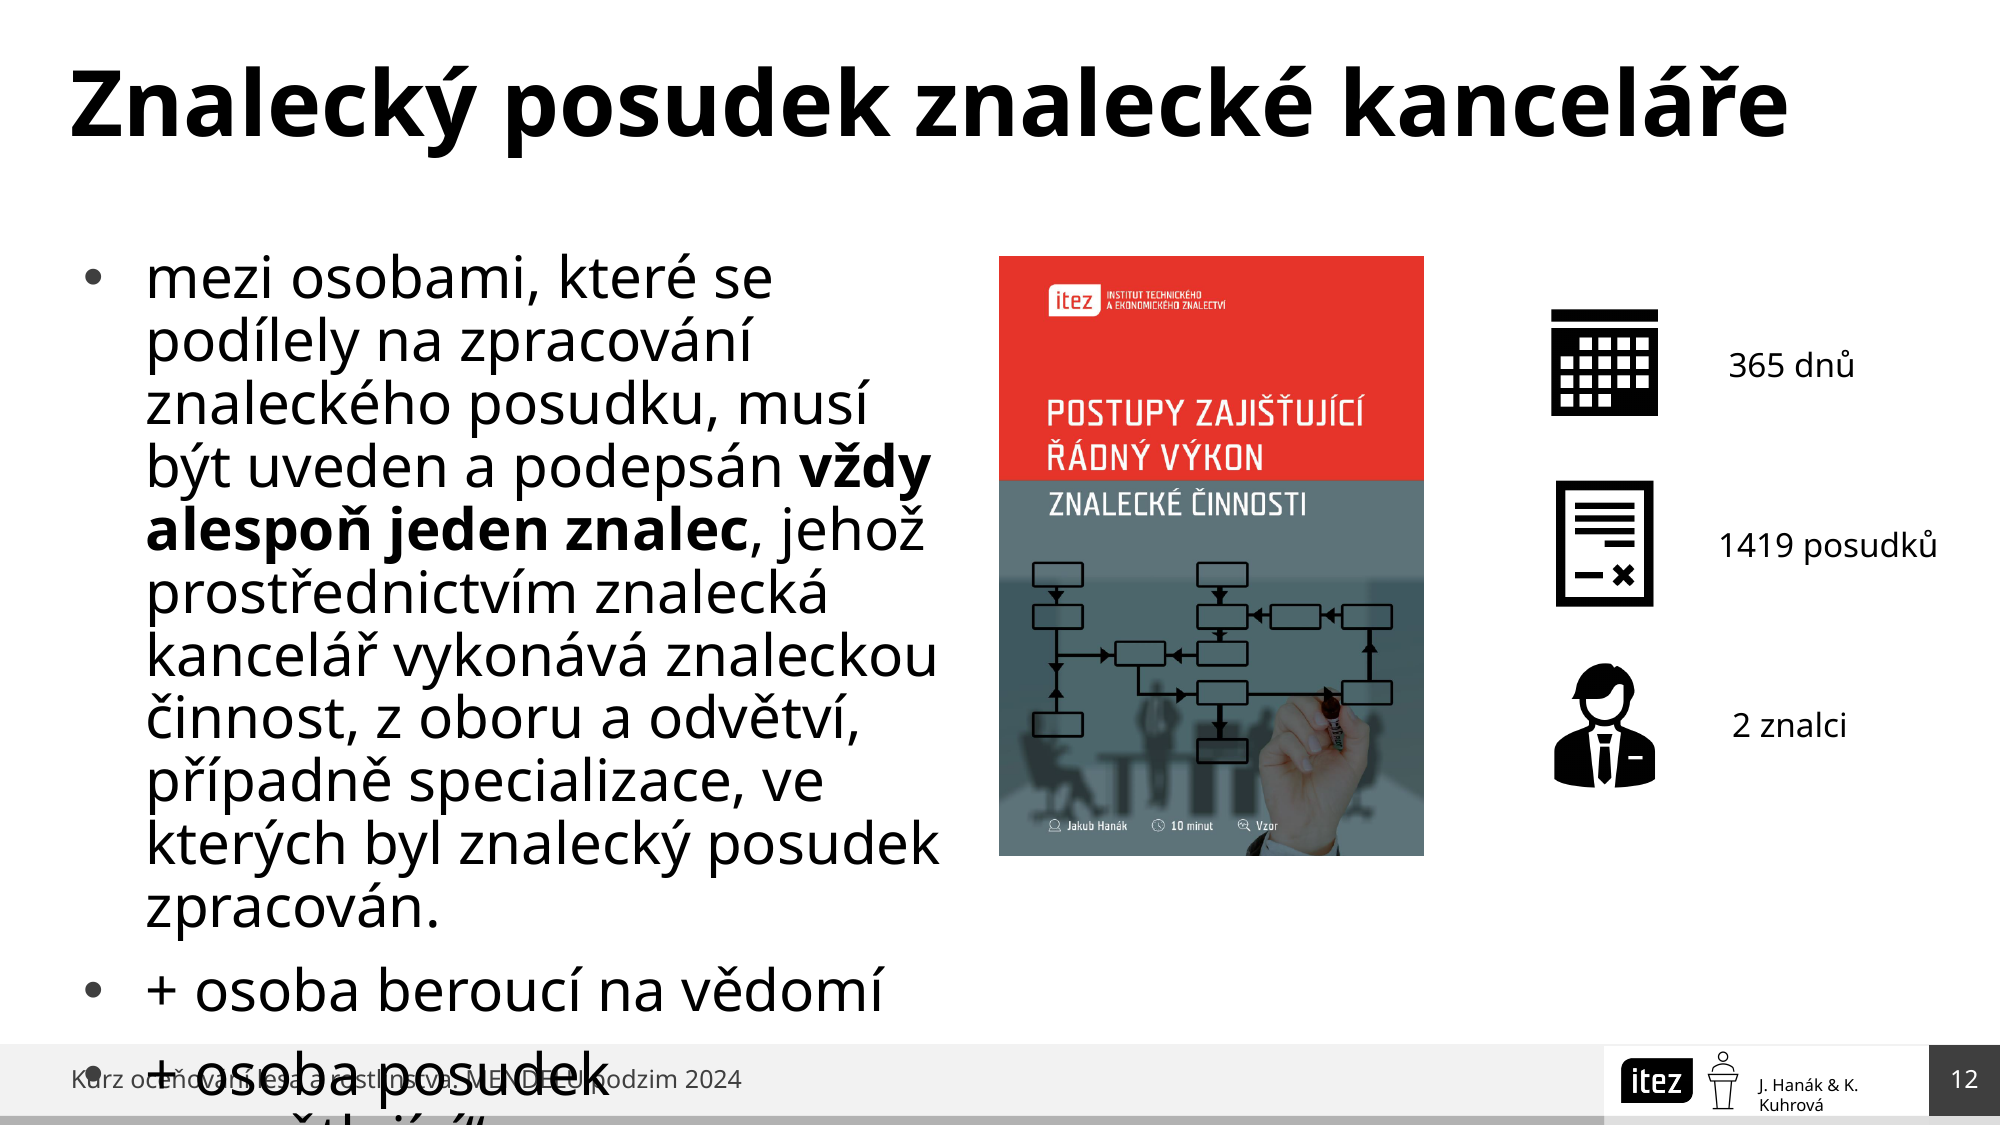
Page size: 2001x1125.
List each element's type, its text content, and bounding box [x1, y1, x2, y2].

picture [1529, 468, 1681, 619]
picture [1621, 1049, 1754, 1112]
picture [999, 256, 1425, 856]
slide_number 12 [1929, 1045, 2000, 1116]
text_box 1419 posudků [1703, 516, 1954, 572]
text_box 2 znalci [1717, 697, 1863, 752]
picture [1529, 287, 1681, 438]
picture [1529, 649, 1681, 801]
footer Kurz oceňování lesa a rostlinstva: MENDELU podzim 2024 [70, 1056, 1000, 1105]
list mezi osobami, které se podílely na zpracování znaleckého posudku, musí být uveden a podepsán vždy alespoň jeden znalec, jehož prostřednictvím znalecká kancelář vykonává znaleckou činnost, z oboru a odvětví, případně specializace, ve kterých byl znalecký posudek zpracován. + osoba beroucí na vědomí + osoba posudek „vysvětlující“ [70, 248, 956, 1016]
text_box 365 dnů [1713, 337, 1871, 392]
title Znalecký posudek znalecké kanceláře [70, 70, 1930, 142]
